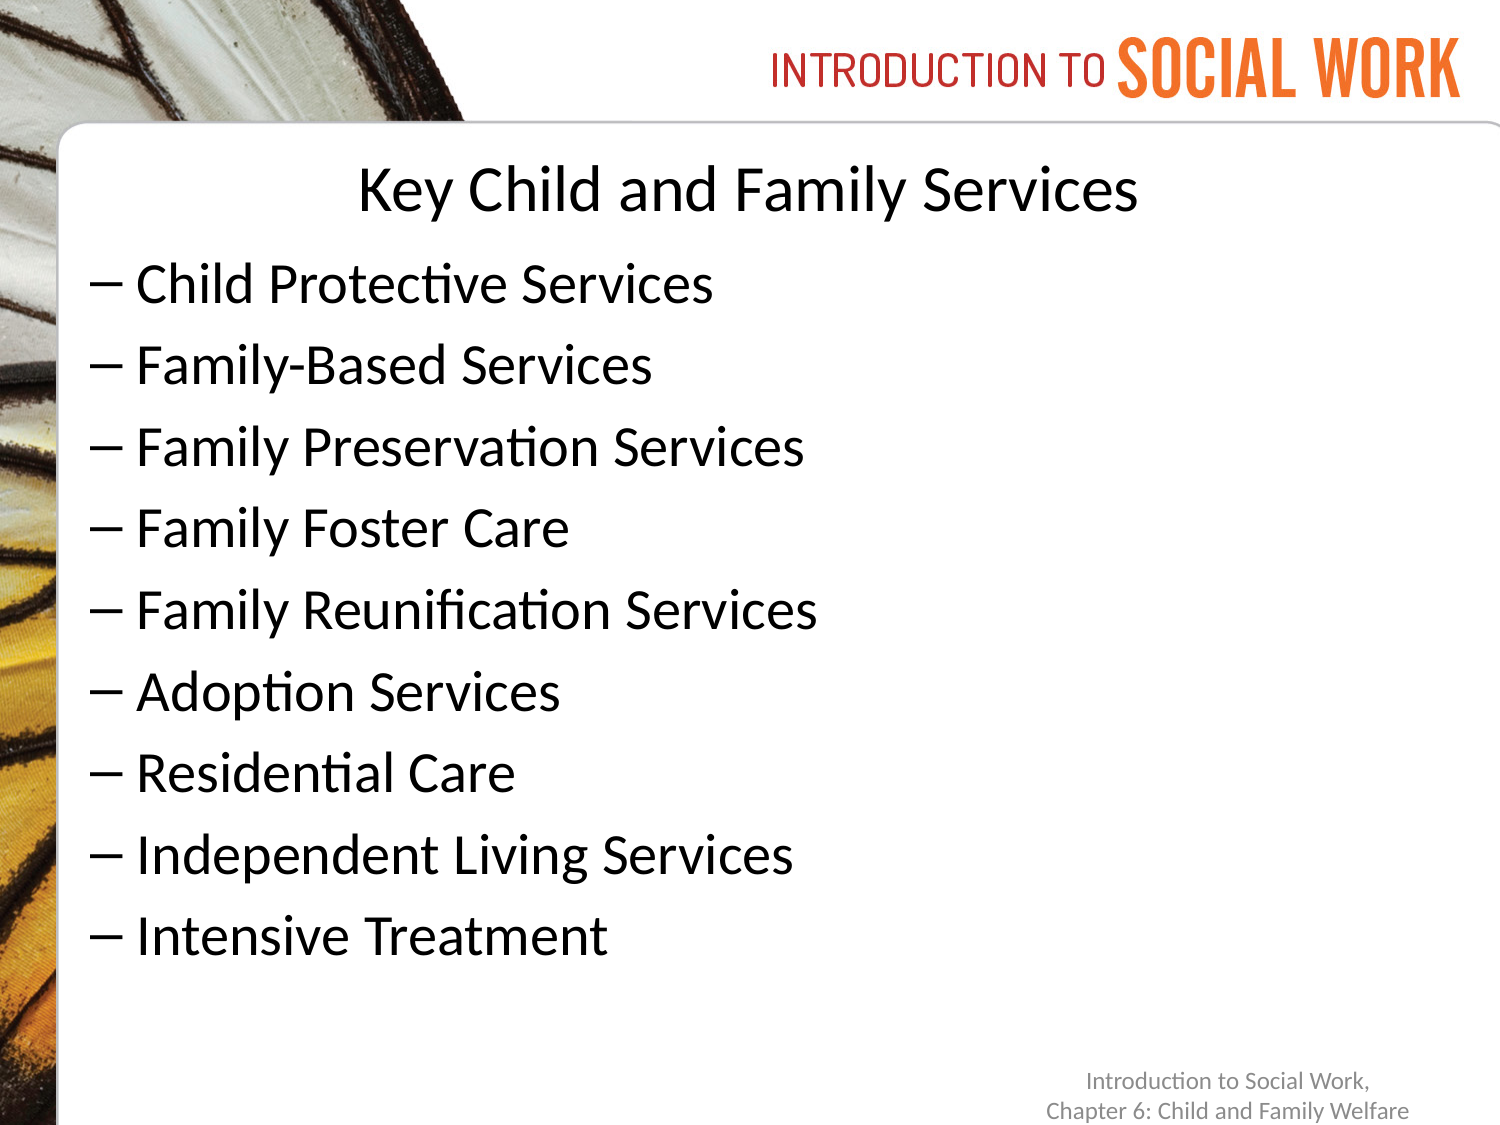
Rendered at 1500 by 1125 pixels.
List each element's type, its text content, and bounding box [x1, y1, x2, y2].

picture [0, 0, 1500, 237]
footer Introduction to Social Work, Chapter 6: Child and Family Welfare [987, 1065, 1475, 1125]
picture [0, 1050, 1500, 1125]
title Key Child and Family Services [75, 137, 1425, 233]
list Child Protective Services Family-Based Services Family Preservation Services Family Foster Care Family Reunification Services Adoption Services Residential Care Independent Living Services Intensive Treatment [0, 237, 1500, 1050]
